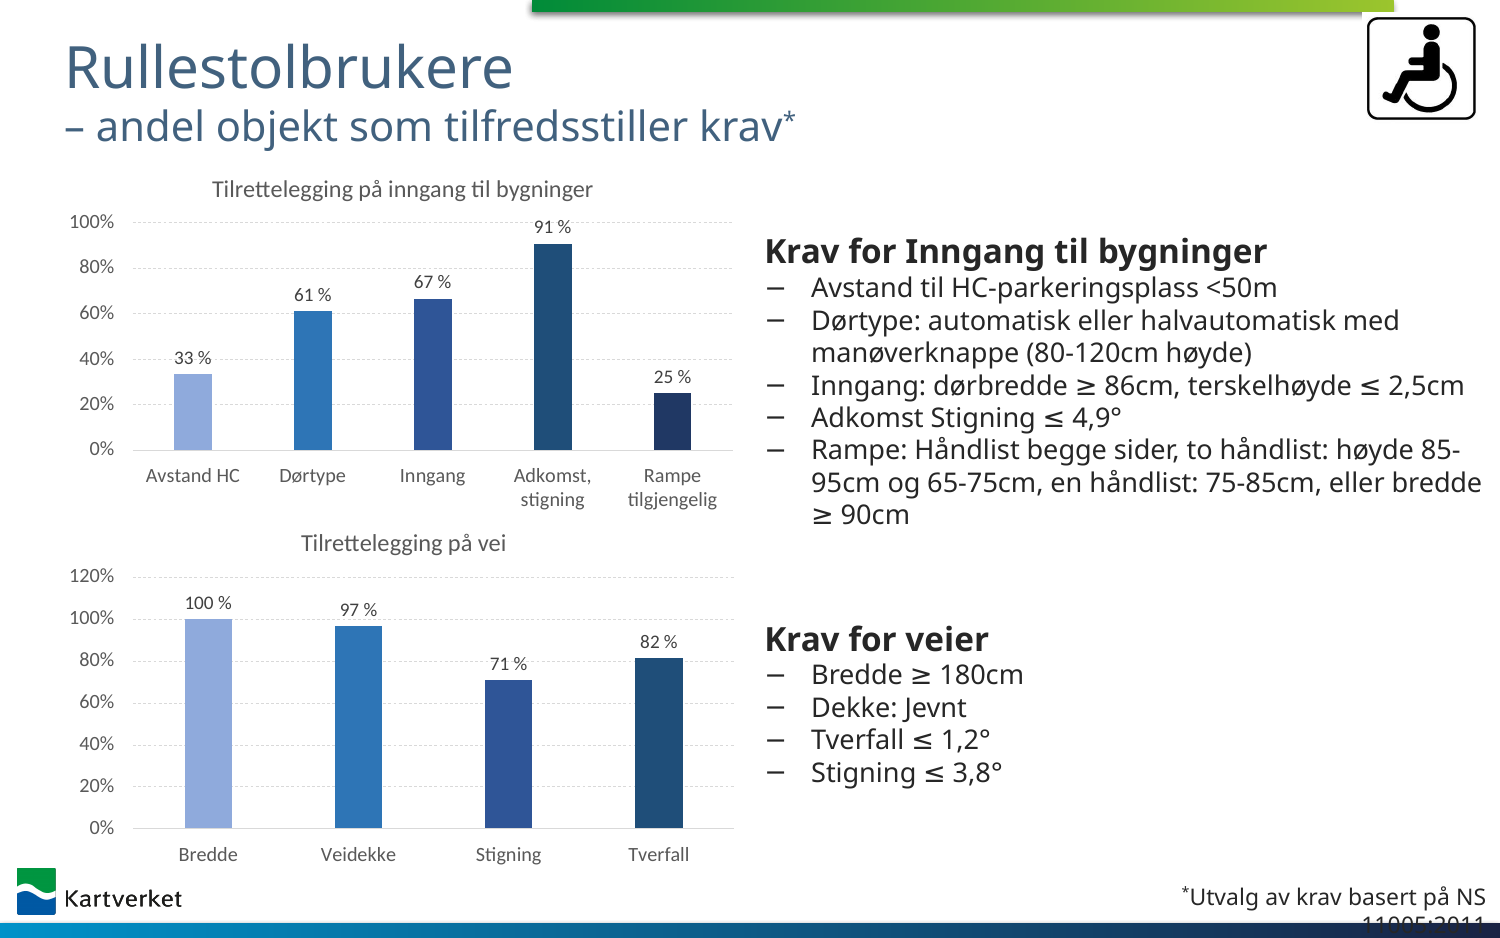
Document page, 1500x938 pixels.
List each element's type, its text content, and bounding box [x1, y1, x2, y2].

text_box Krav for Inngang til bygninger Avstand til HC-parkeringsplass <50m Dørtype: automatisk eller halvautomatisk med manøverknappe (80-120cm høyde) Inngang: dørbredde ≥ 86cm, terskelhøyde ≤ 2,5cm Adkomst Stigning ≤ 4,9° Rampe: Håndlist begge sider, to håndlist: høyde 85-95cm og 65-75cm, en håndlist: 75-85cm, eller bredde ≥ 90cm [749, 223, 1500, 538]
picture [62, 166, 744, 519]
picture [1362, 12, 1481, 126]
text_box *Utvalg av krav basert på NS 11005:2011 [1068, 873, 1500, 938]
text_box Rullestolbrukere – andel objekt som tilfredsstiller krav* [49, 25, 1431, 158]
text_box Krav for veier Bredde ≥ 180cm Dekke: Jevnt Tverfall ≤ 1,2° Stigning ≤ 3,8° [749, 610, 1500, 795]
picture [62, 520, 746, 874]
